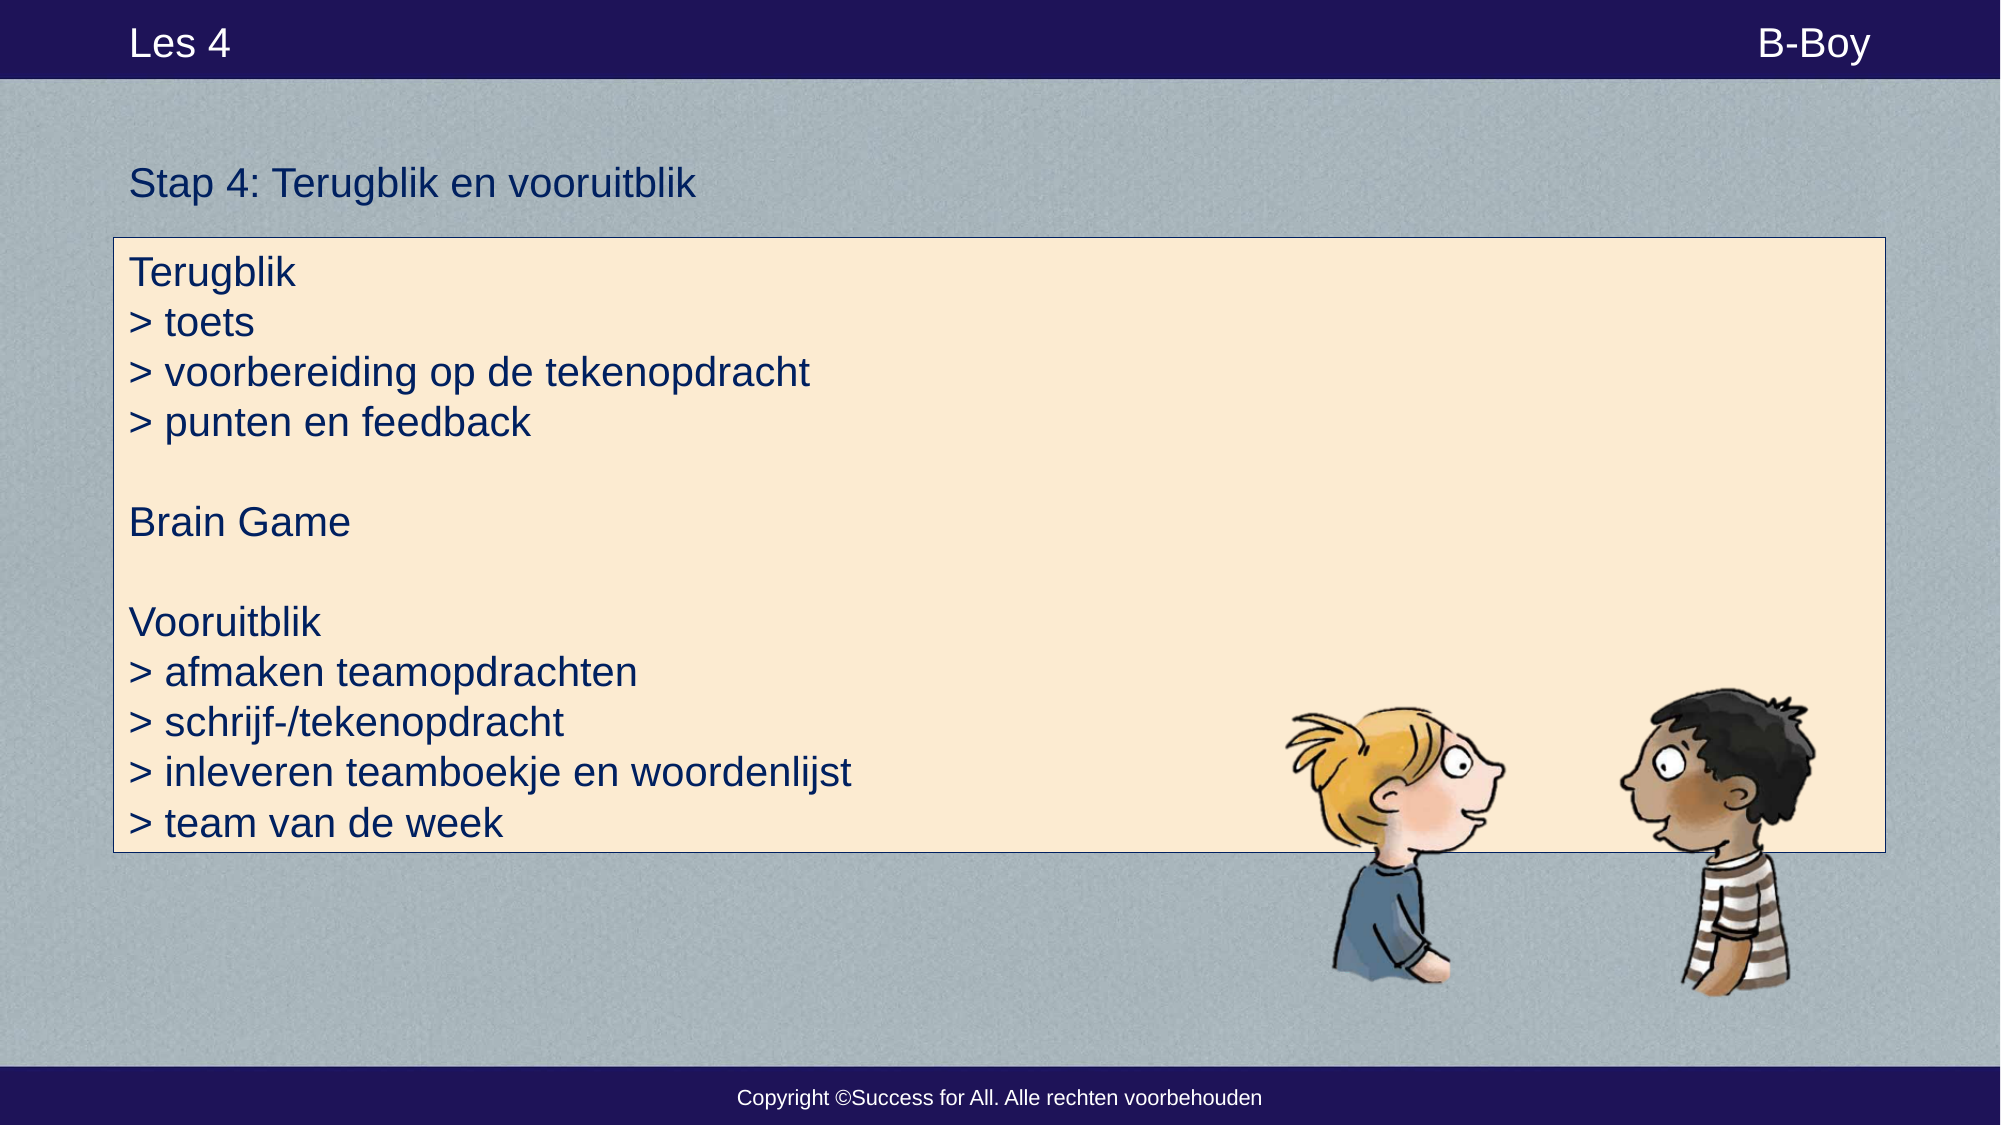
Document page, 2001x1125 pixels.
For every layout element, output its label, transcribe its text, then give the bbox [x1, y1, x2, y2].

text_box Stap 4: Terugblik en vooruitblik [113, 148, 1635, 214]
text_box Copyright ©Success for All. Alle rechten voorbehouden [0, 1076, 2000, 1125]
text_box Les 4 [114, 8, 354, 73]
picture [0, 0, 2001, 1125]
text_box B-Boy [999, 8, 1886, 73]
text_box Terugblik > toets > voorbereiding op de tekenopdracht > punten en feedback Brain Game Vooruitblik > afmaken teamopdrachten > schrijf-/tekenopdracht > inleveren teamboekje en woordenlijst > team van de week [113, 237, 1886, 853]
